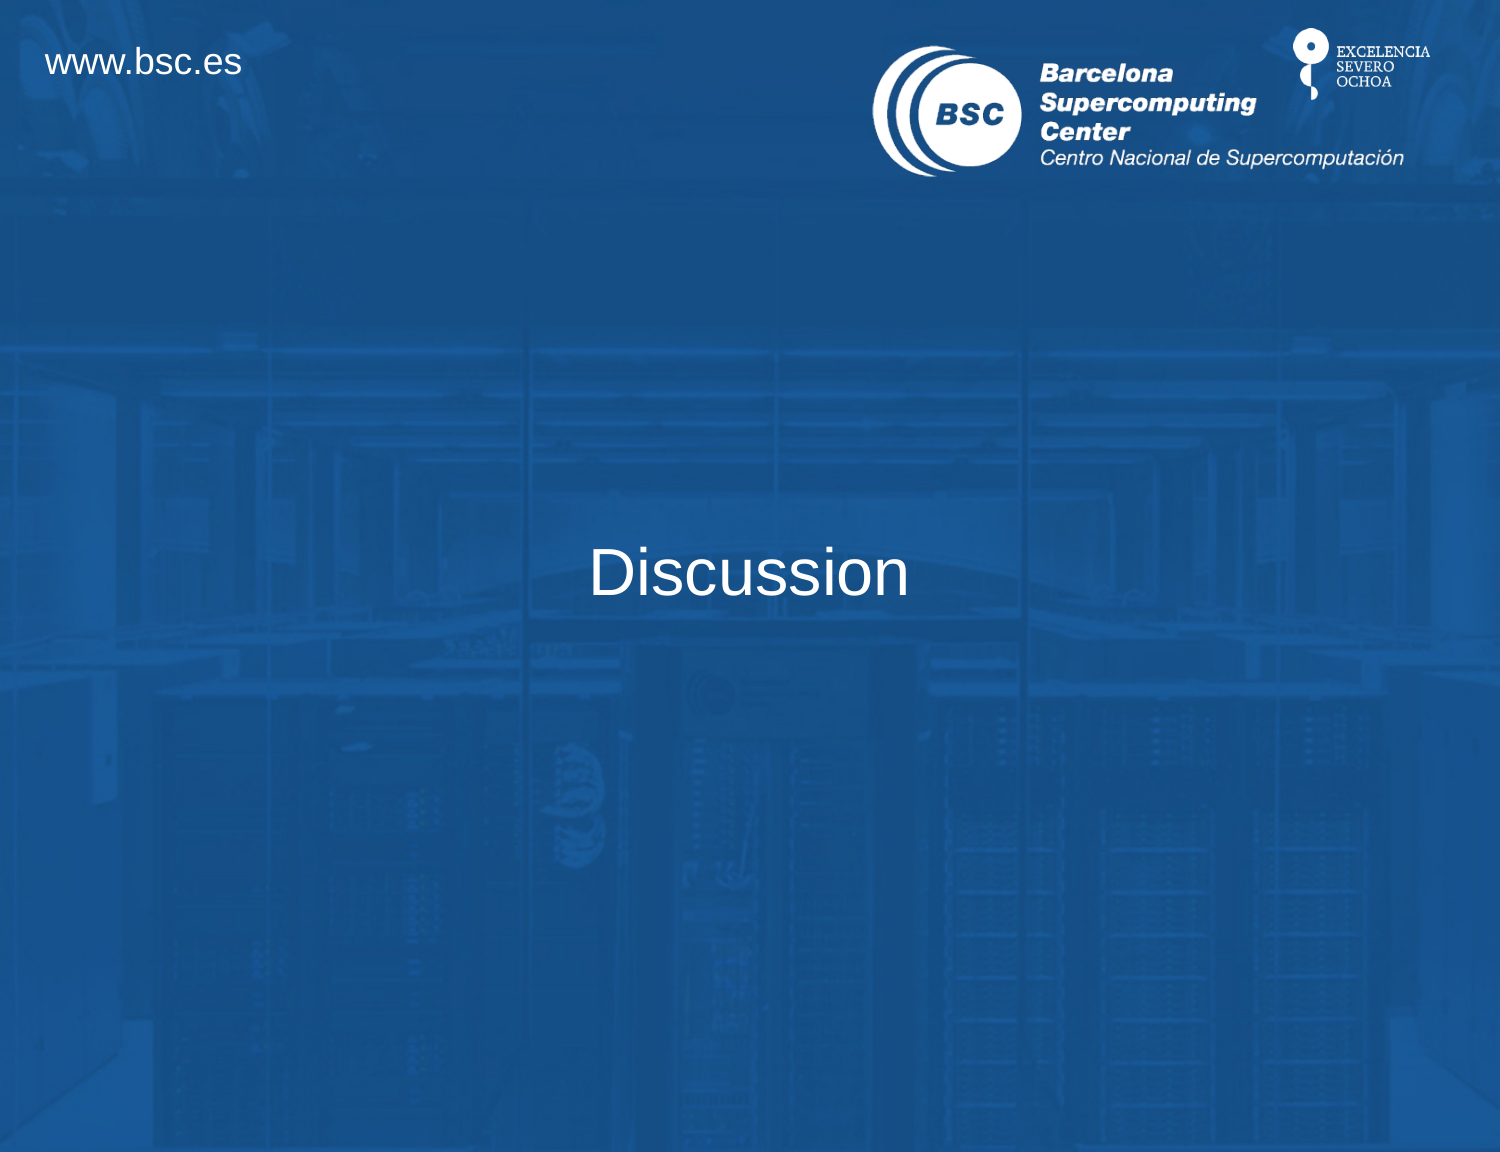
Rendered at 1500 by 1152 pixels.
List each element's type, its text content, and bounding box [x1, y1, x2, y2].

title Discussion [75, 521, 1425, 631]
picture [0, 0, 1500, 1152]
